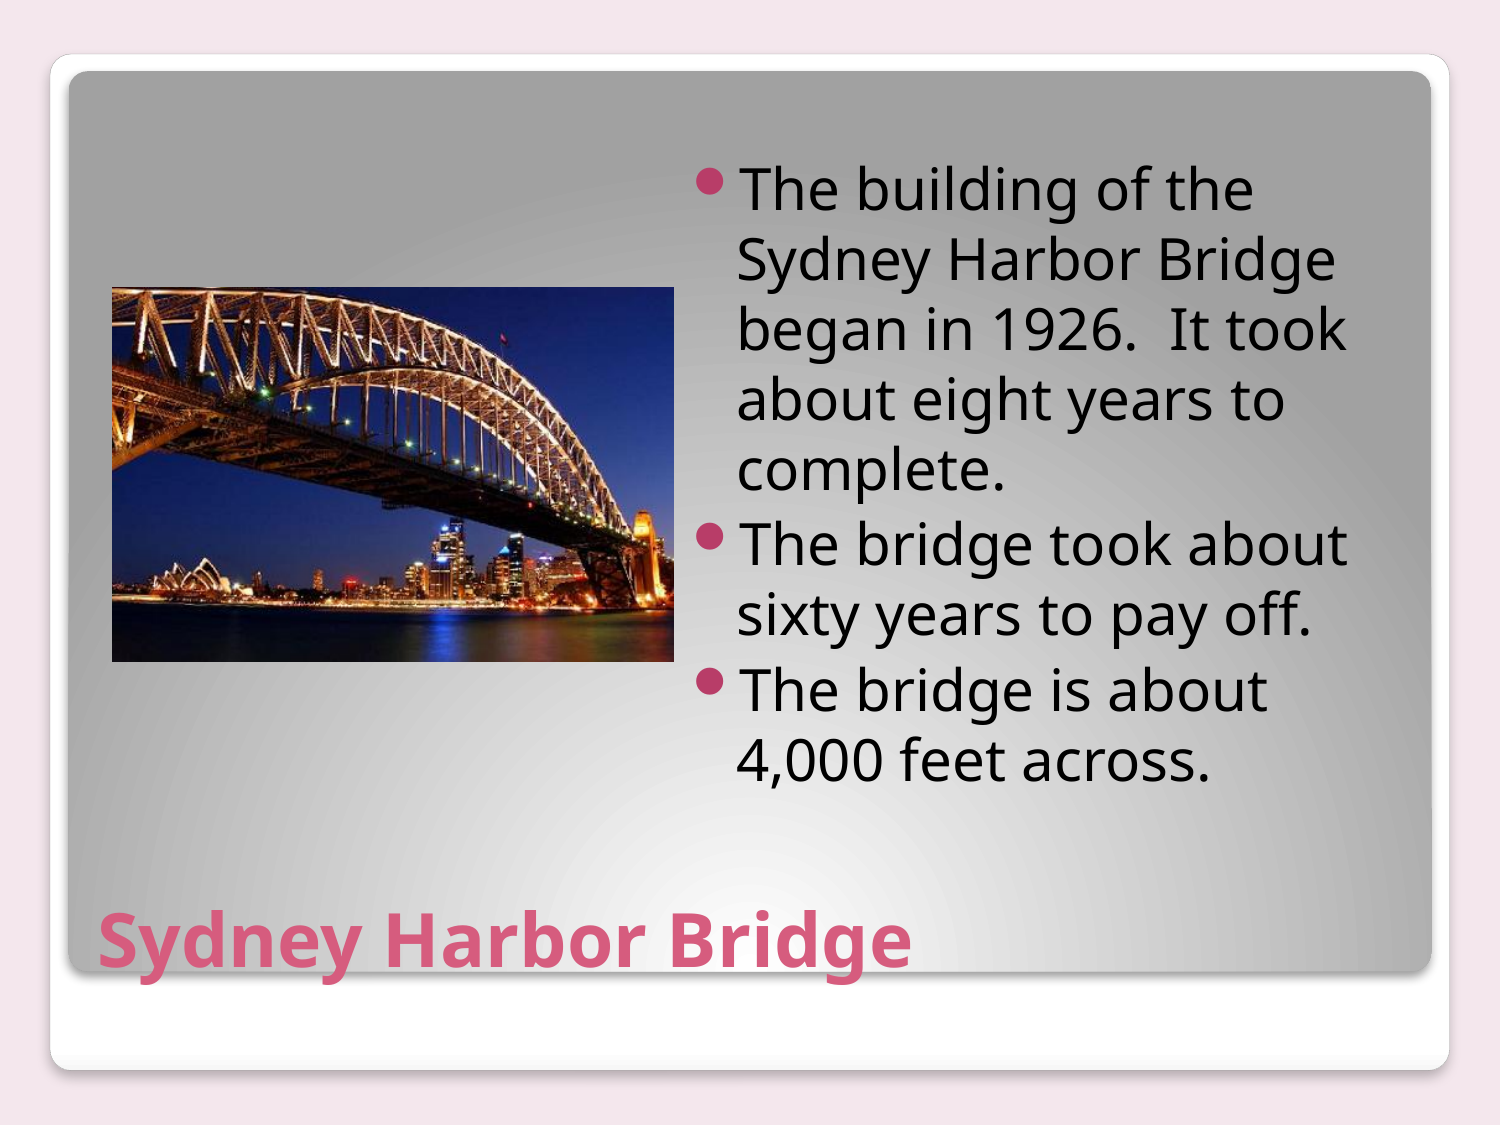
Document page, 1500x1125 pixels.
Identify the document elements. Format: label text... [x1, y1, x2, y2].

picture [112, 287, 674, 662]
title Sydney Harbor Bridge [82, 817, 1425, 990]
list The building of the Sydney Harbor Bridge began in 1926. It took about eight years to complete. The bridge took about sixty years to pay off. The bridge is about 4,000 feet across. [662, 137, 1438, 888]
